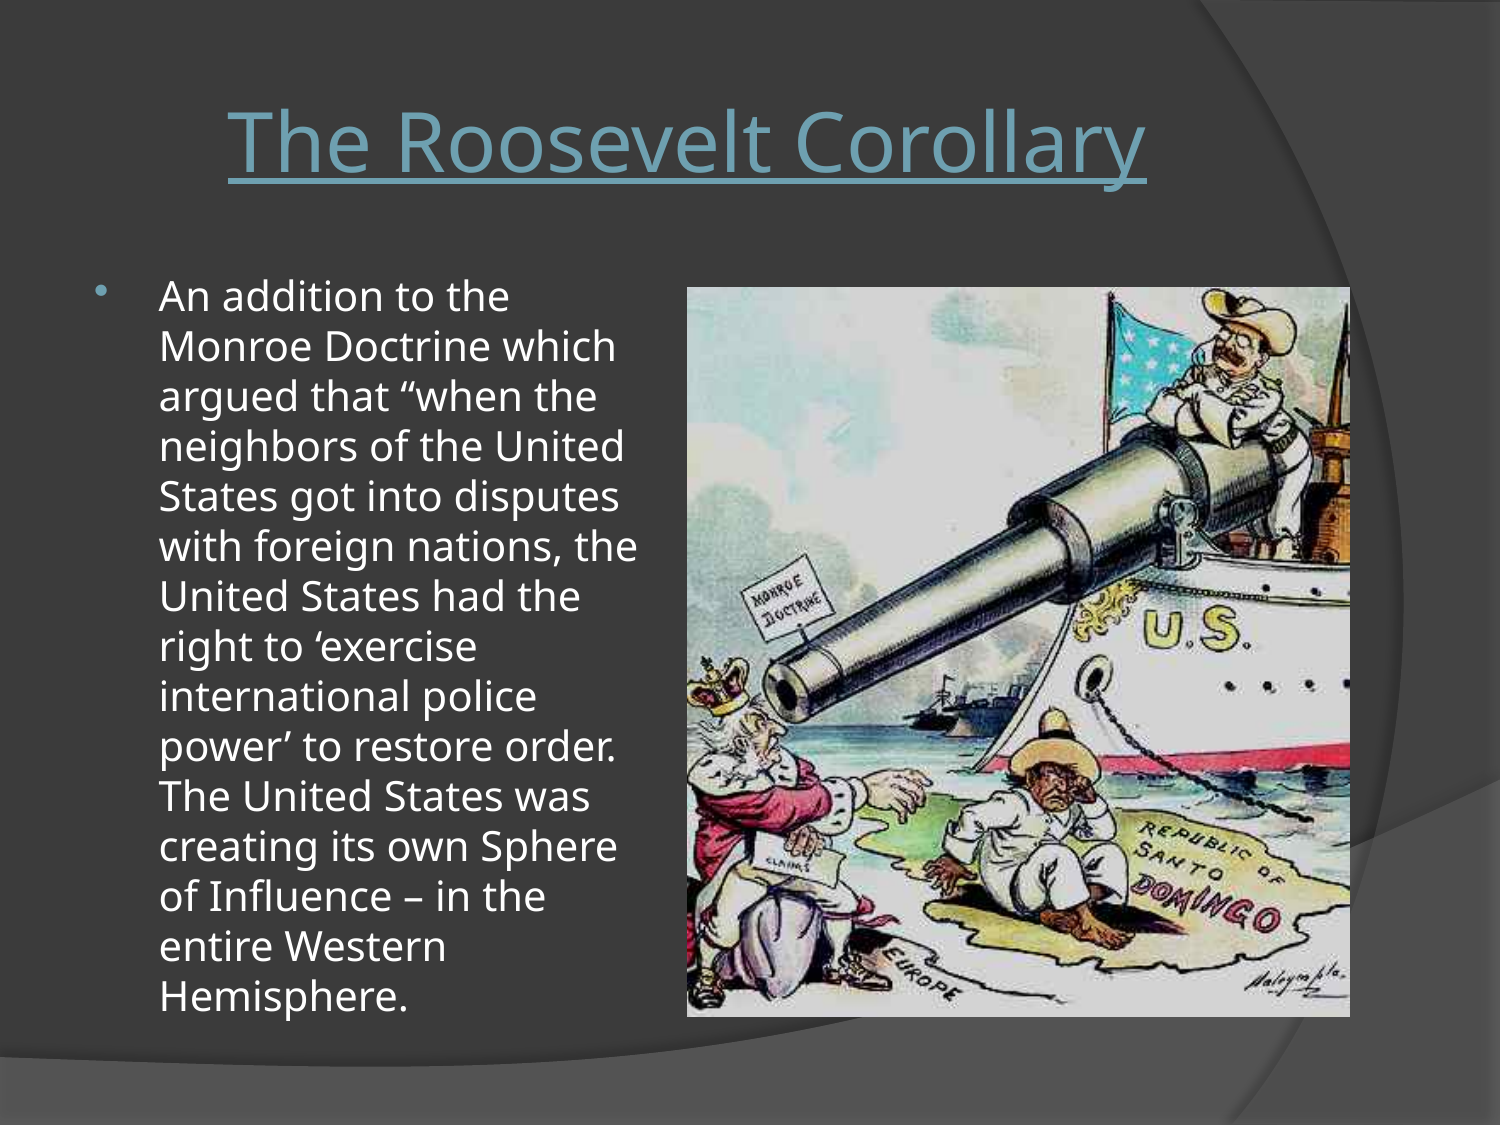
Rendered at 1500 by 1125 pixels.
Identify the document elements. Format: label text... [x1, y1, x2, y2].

list An addition to the Monroe Doctrine which argued that “when the neighbors of the United States got into disputes with foreign nations, the United States had the right to ‘exercise international police power’ to restore order. The United States was creating its own Sphere of Influence – in the entire Western Hemisphere. [75, 262, 675, 1005]
title The Roosevelt Corollary [75, 45, 1300, 233]
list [687, 287, 1351, 1017]
